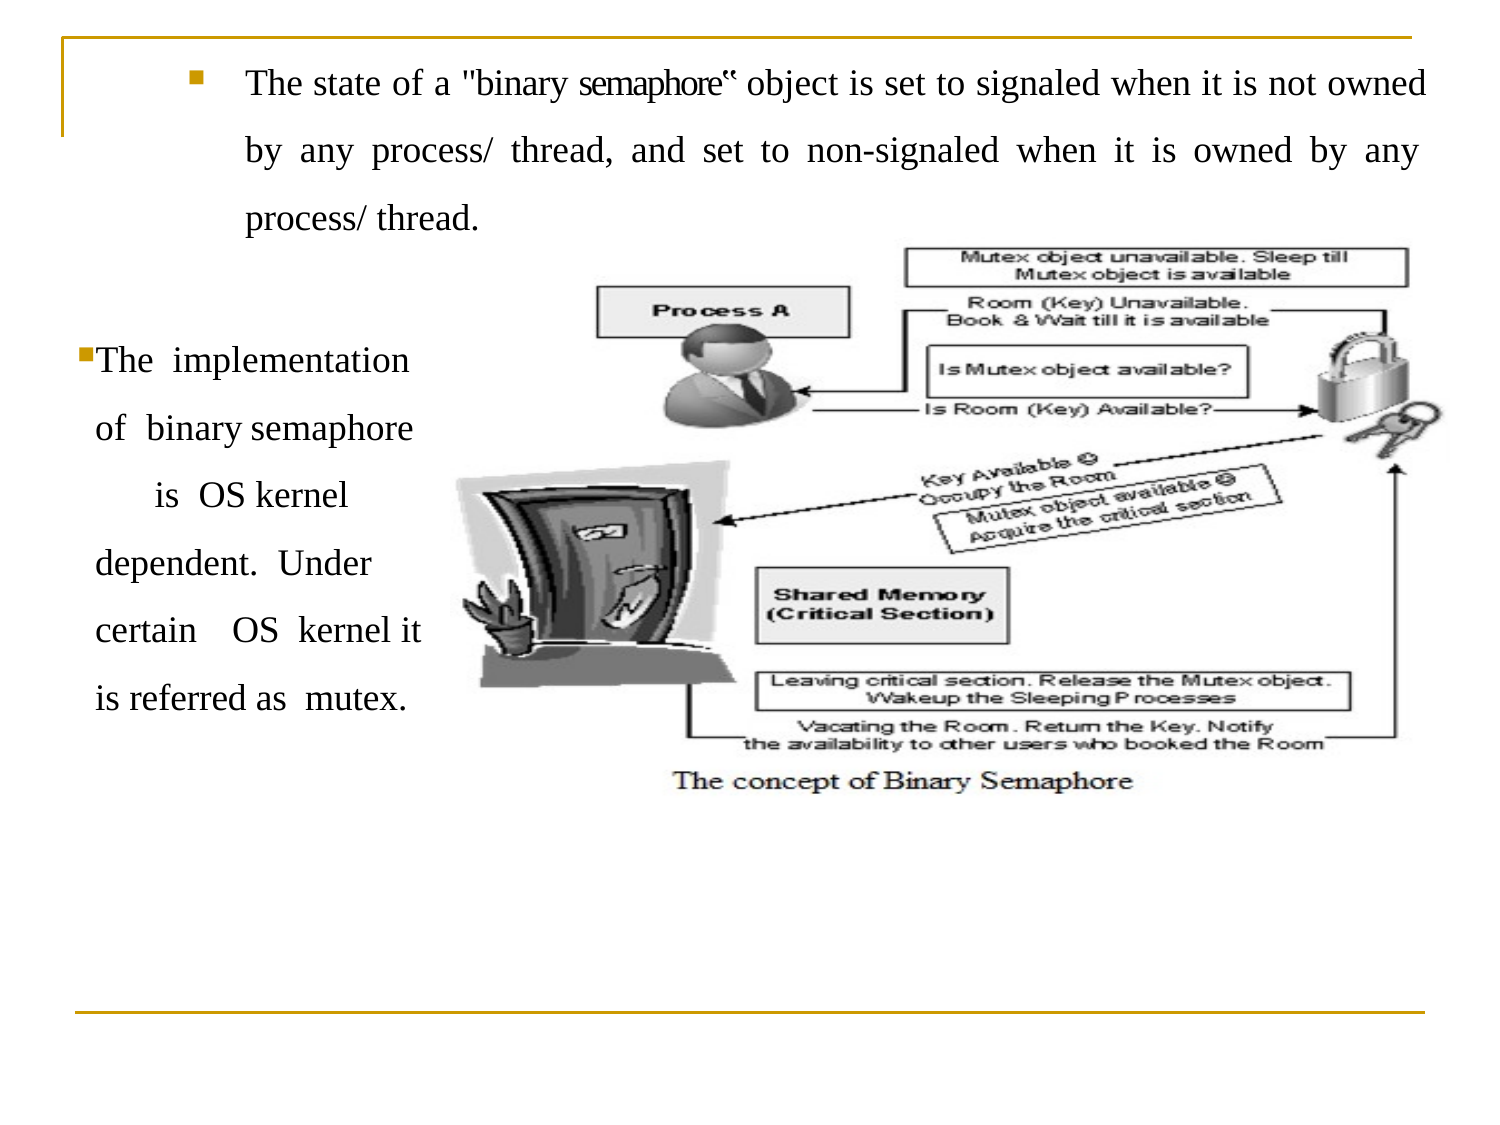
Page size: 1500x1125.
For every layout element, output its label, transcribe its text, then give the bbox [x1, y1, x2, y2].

text_box [450, 237, 1450, 813]
text_box The state of a "binary semaphore‟ object is set to signaled when it is not owned by any process/ thread, and set to non-signaled when it is owned by any process/ thread. The implementation of binary semaphore is OS kernel dependent. Under certain OS kernel it is referred as mutex. [75, 33, 1438, 718]
